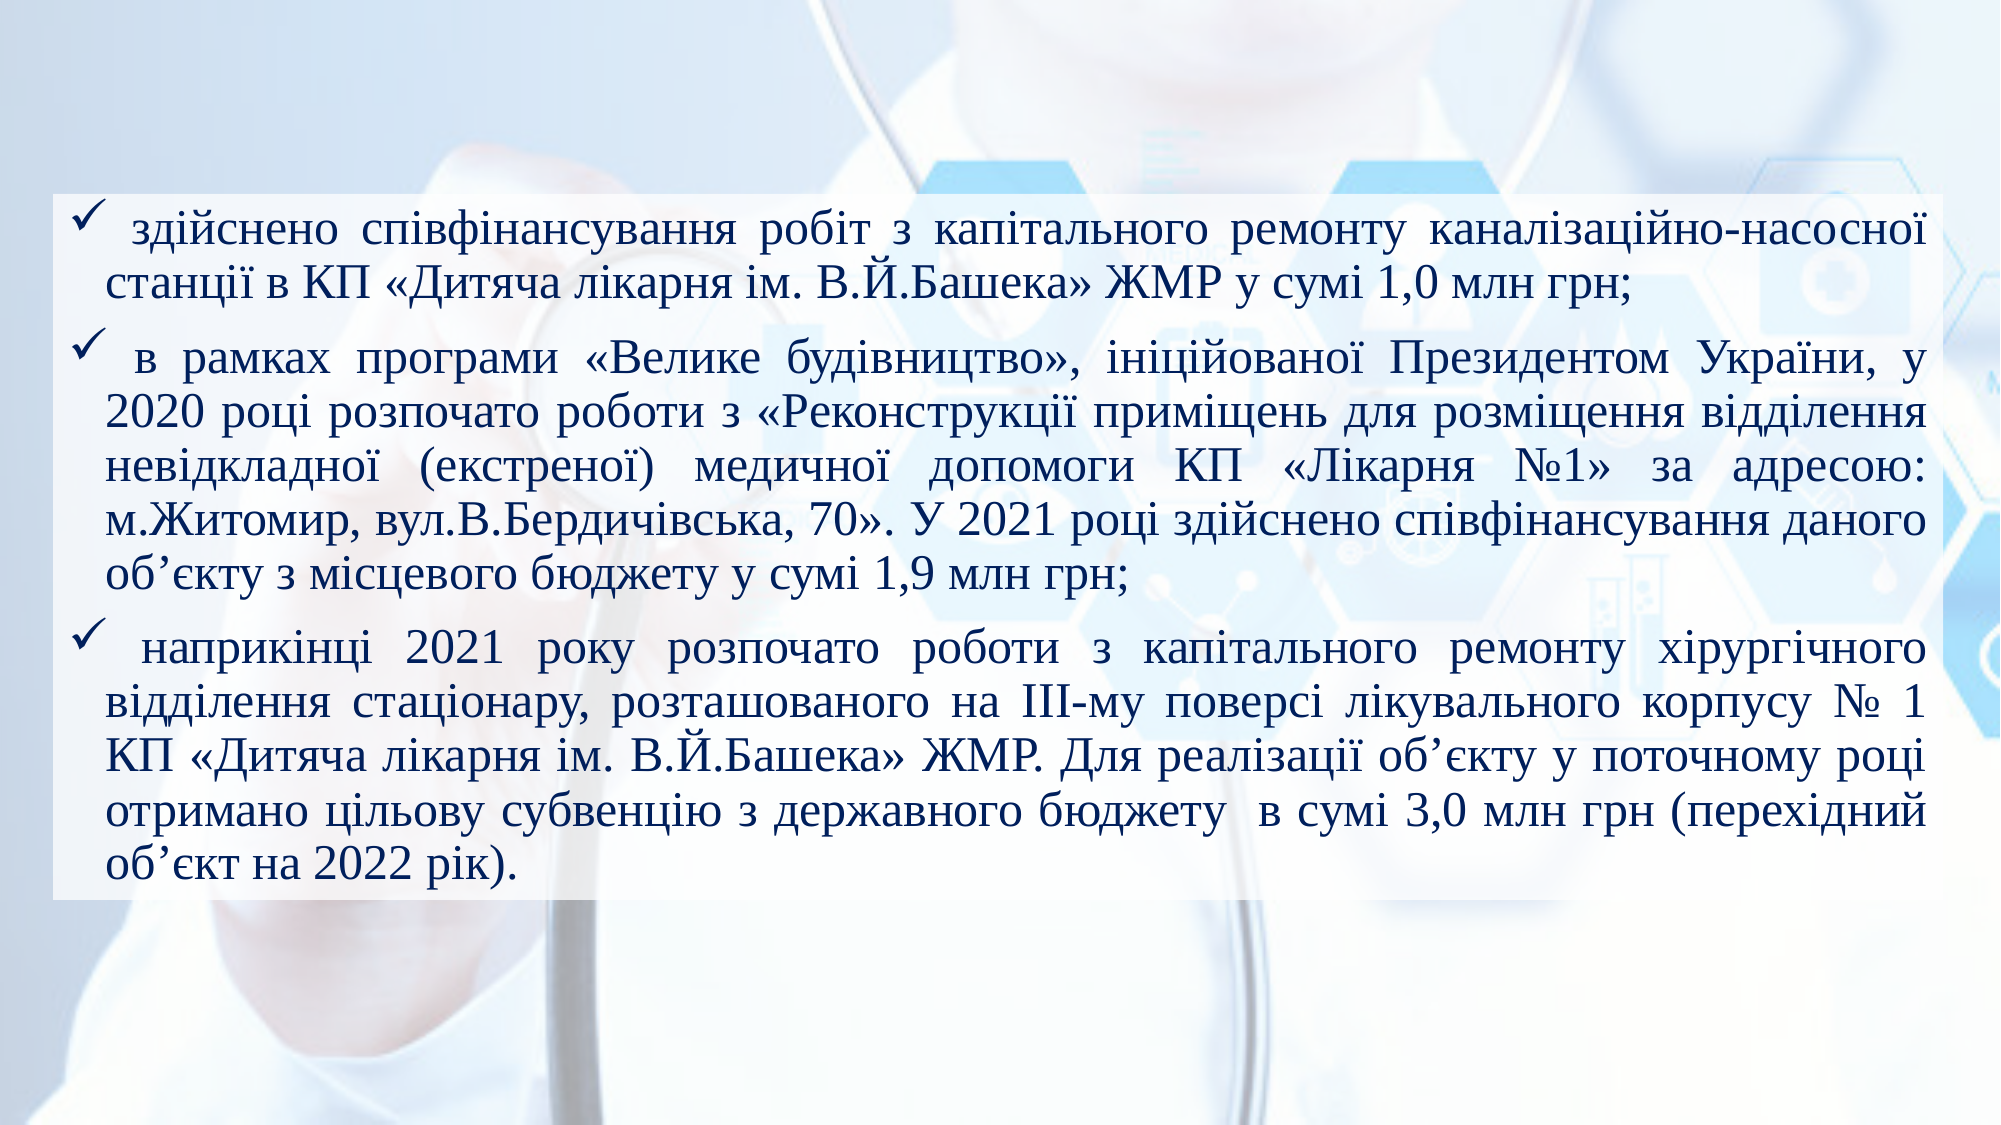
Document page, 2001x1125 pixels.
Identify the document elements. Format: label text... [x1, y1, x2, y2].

list здійснено співфінансування робіт з капітального ремонту каналізаційно-насосної станції в КП «Дитяча лікарня ім. В.Й.Башека» ЖМР у сумі 1,0 млн грн; в рамках програми «Велике будівництво», ініційованої Президентом України, у 2020 році розпочато роботи з «Реконструкції приміщень для розміщення відділення невідкладної (екстреної) медичної допомоги КП «Лікарня №1» за адресою: м.Житомир, вул.В.Бердичівська, 70». У 2021 році здійснено співфінансування даного об’єкту з місцевого бюджету у сумі 1,9 млн грн; наприкінці 2021 року розпочато роботи з капітального ремонту хірургічного відділення стаціонару, розташованого на ІІІ-му поверсі лікувального корпусу № 1 КП «Дитяча лікарня ім. В.Й.Башека» ЖМР. Для реалізації об’єкту у поточному році отримано цільову субвенцію з державного бюджету в сумі 3,0 млн грн (перехідний об’єкт на 2022 рік). [53, 193, 1944, 900]
